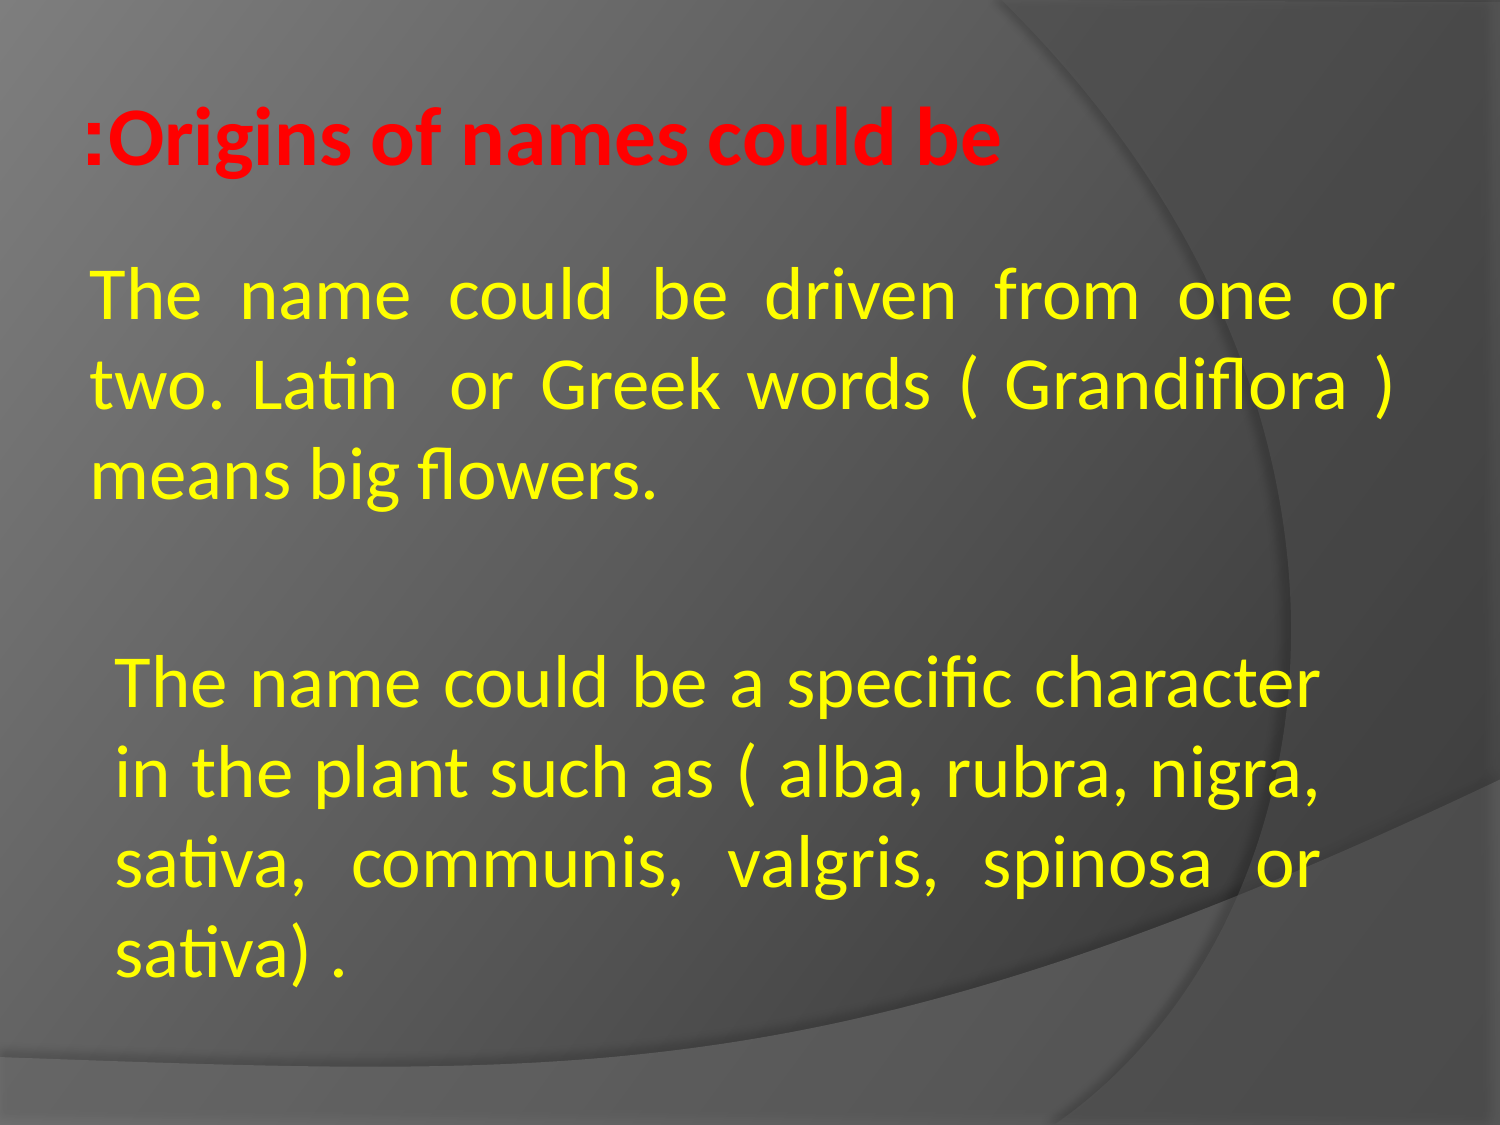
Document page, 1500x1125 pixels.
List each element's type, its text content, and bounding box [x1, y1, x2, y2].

text_box The name could be a specific character in the plant such as ( alba, rubra, nigra, sativa, communis, valgris, spinosa or sativa) . [99, 624, 1338, 1000]
text_box Origins of names could be: [65, 75, 1018, 190]
text_box The name could be driven from one or two. Latin or Greek words ( Grandiflora ) means big flowers. [74, 237, 1413, 523]
